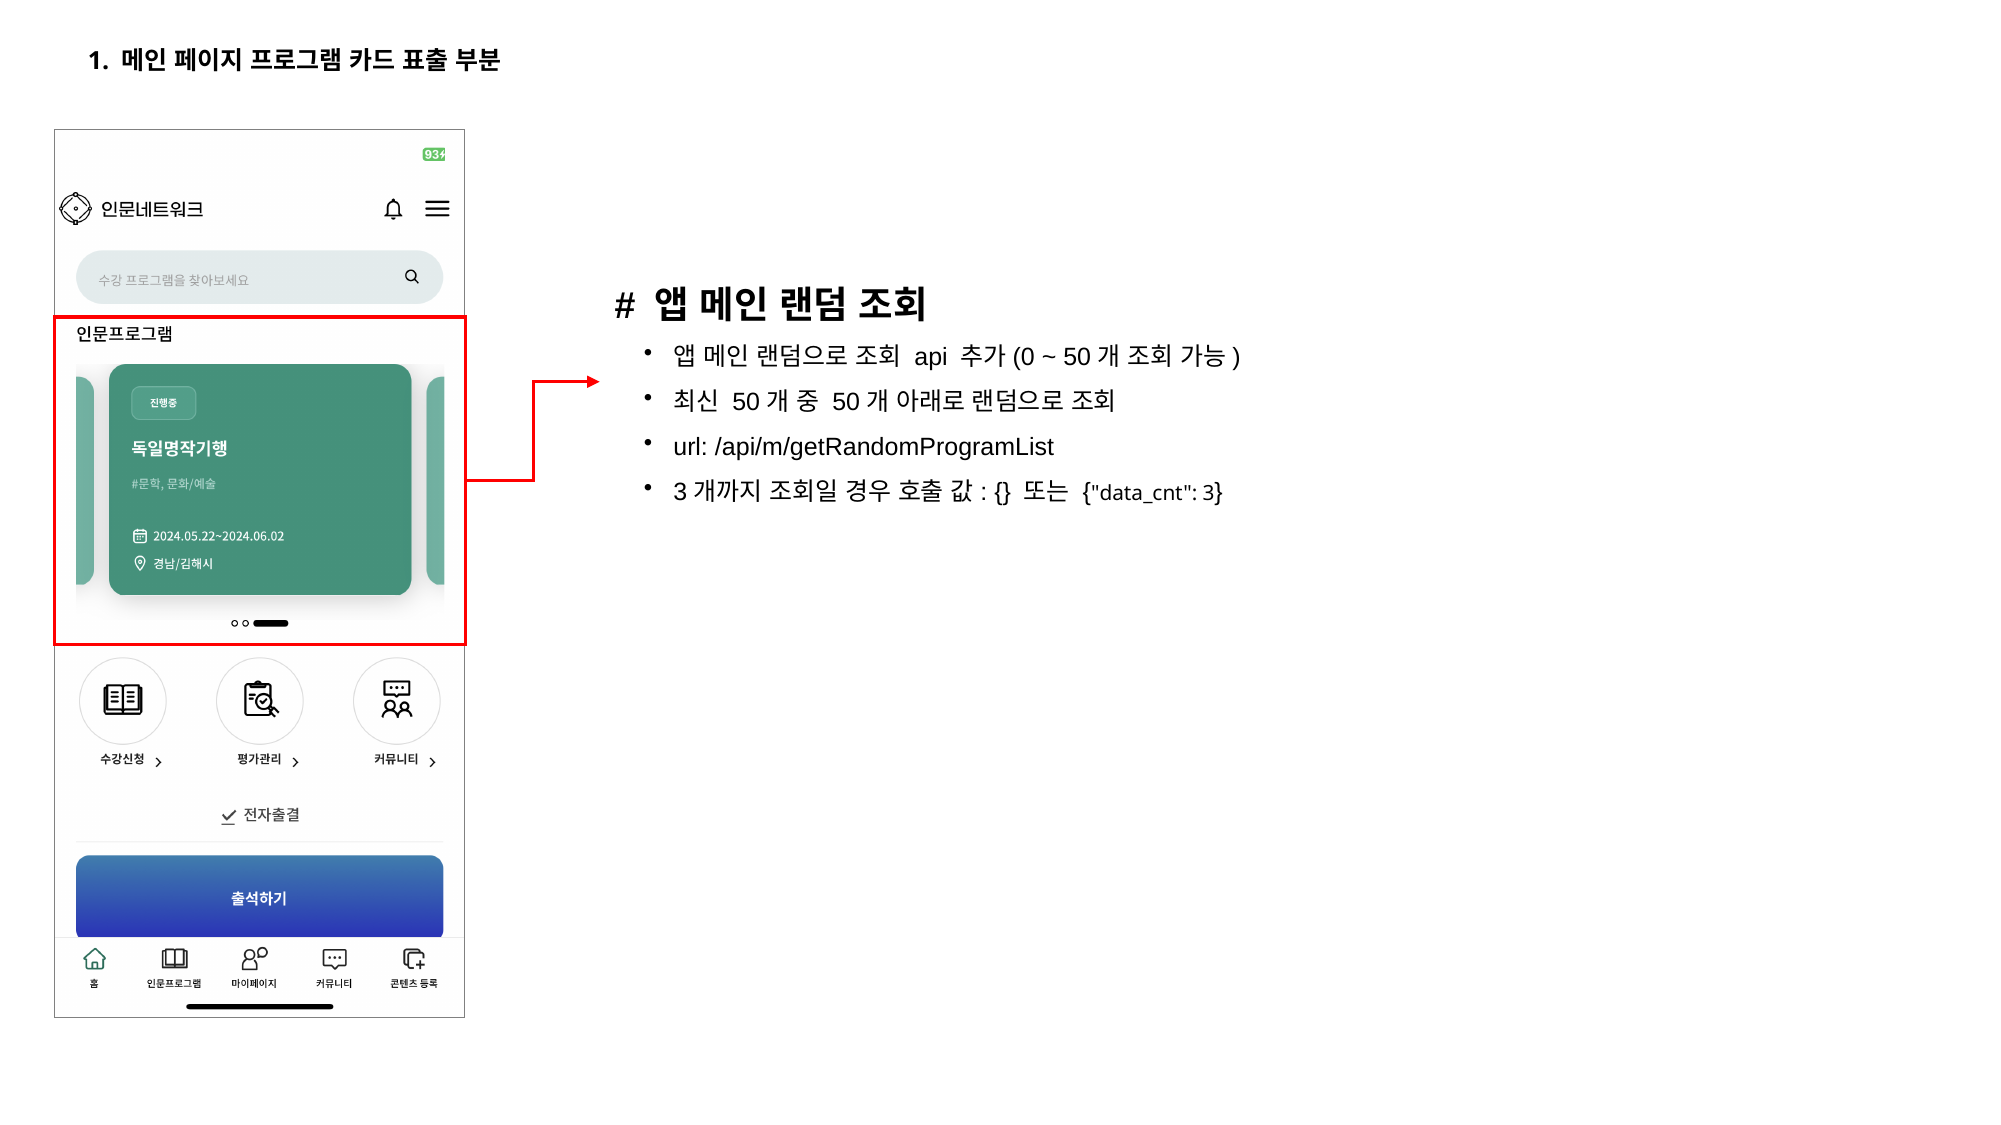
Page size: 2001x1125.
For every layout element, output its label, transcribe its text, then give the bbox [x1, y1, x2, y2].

picture [53, 128, 465, 1019]
text_box 1. 메인 페이지 프로그램 카드 표출 부분 [73, 37, 517, 82]
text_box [464, 381, 601, 482]
text_box # 앱 메인 랜덤 조회 앱 메인 랜덤으로 조회 api 추가(0 ~ 50개 조회 가능) 최신 50개 중 50개 아래로 랜덤으로 조회 url: /api/m/getRandomProgramList 3개까지 조회일 경우 호출 값: {} 또는 {"data_cnt": 3} [599, 250, 1315, 513]
